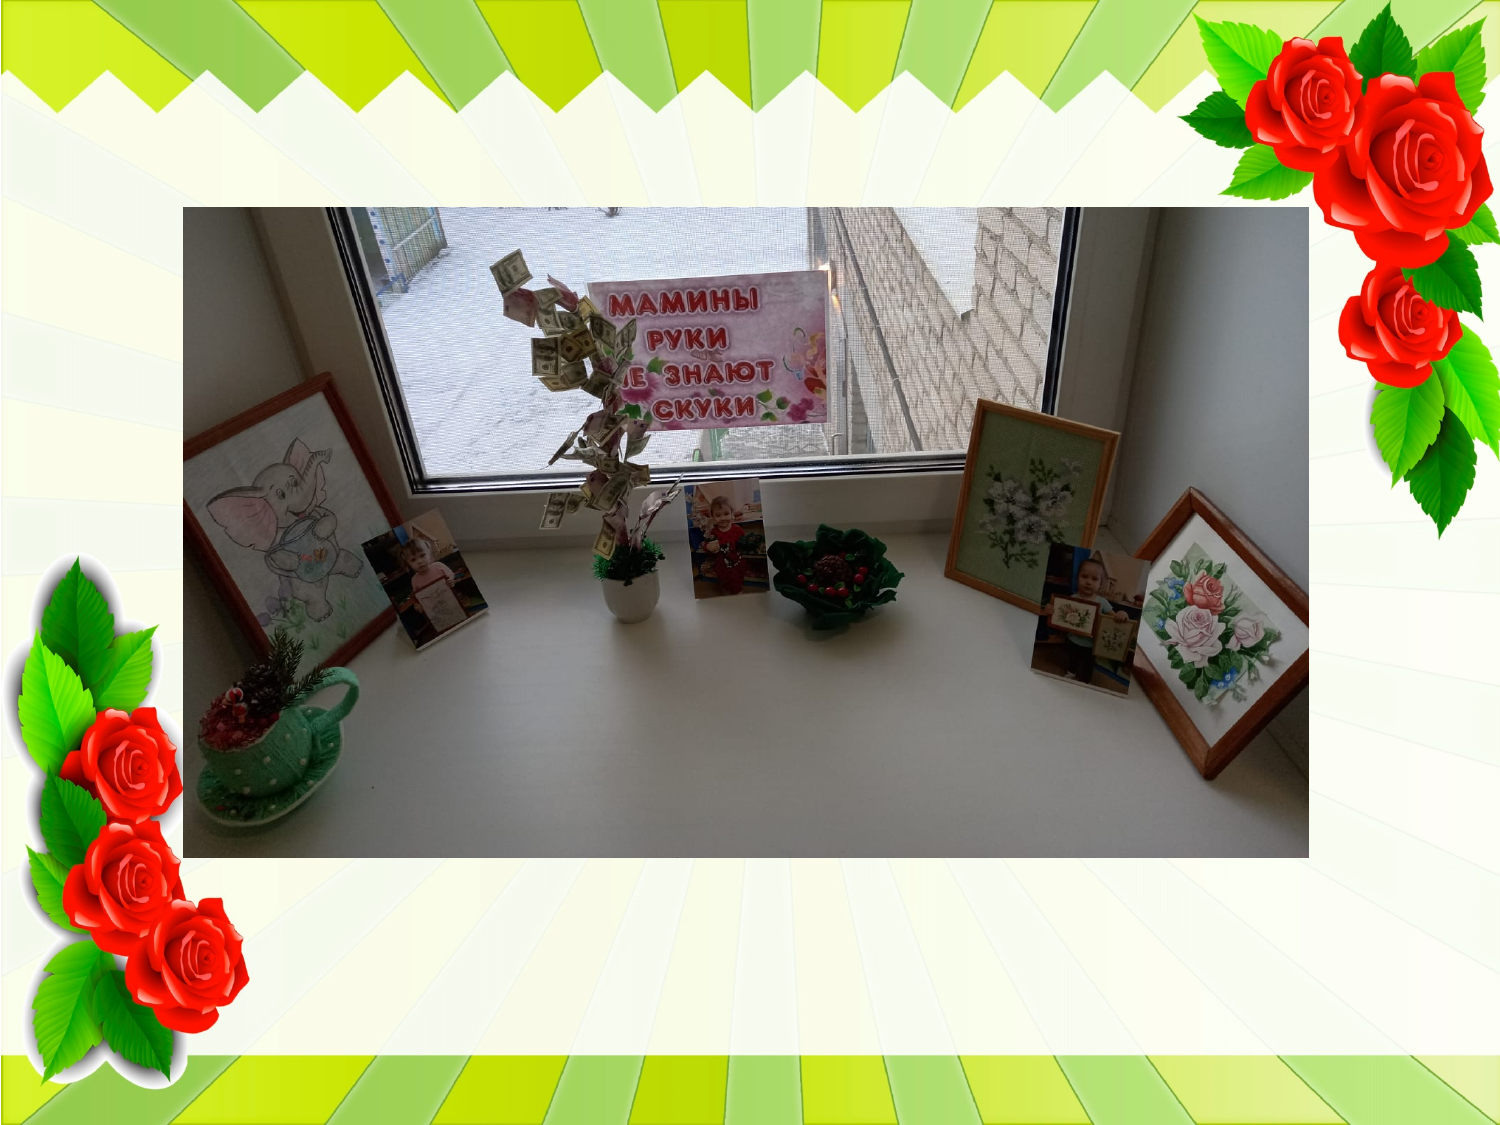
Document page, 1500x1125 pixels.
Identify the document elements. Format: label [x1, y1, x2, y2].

picture [182, 207, 1310, 858]
list [1, 0, 1500, 1125]
